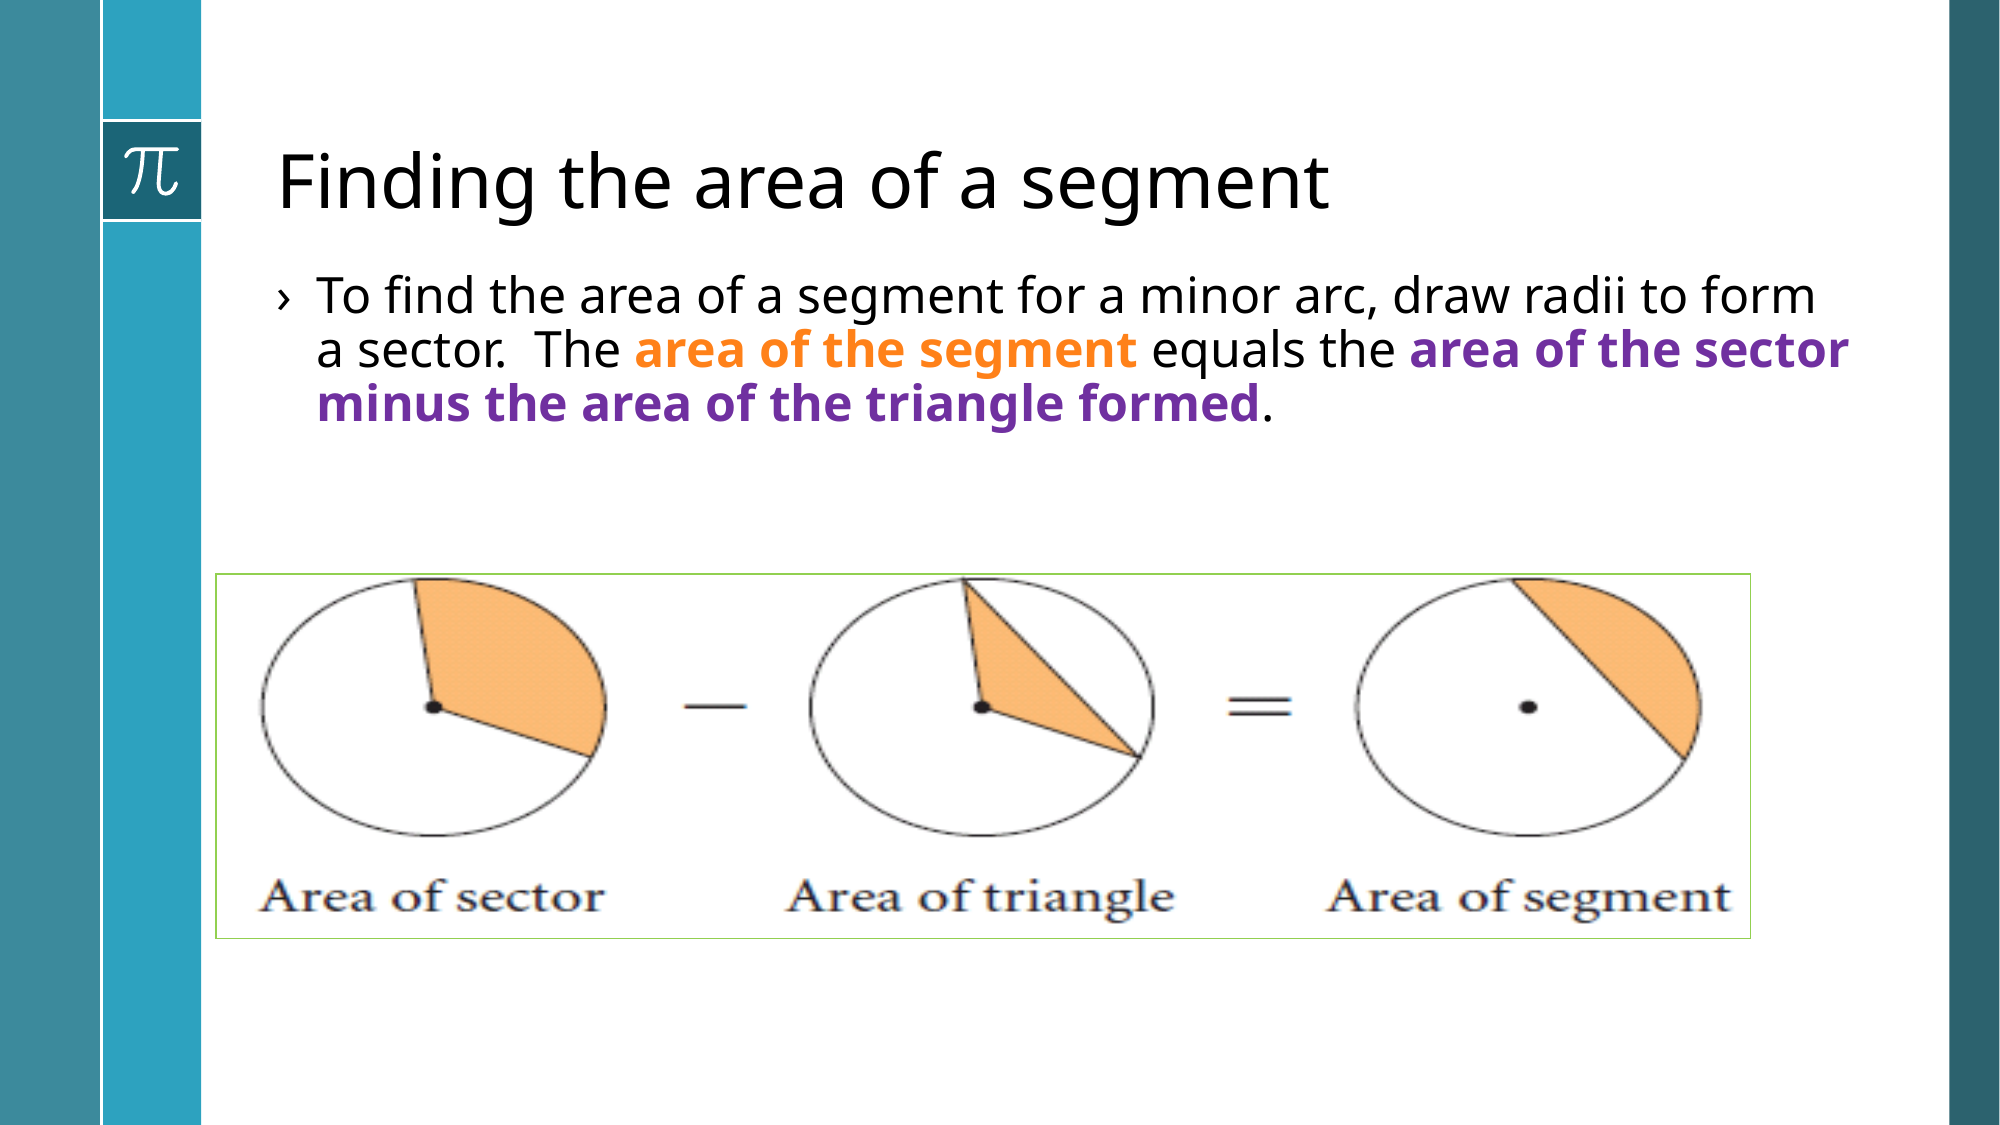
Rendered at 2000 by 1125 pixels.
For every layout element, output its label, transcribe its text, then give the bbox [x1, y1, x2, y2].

text_box [101, 324, 1900, 411]
picture [216, 574, 1750, 938]
list To find the area of a segment for a minor arc, draw radii to form a sector. The area of the segment equals the area of the sector minus the area of the triangle formed. [261, 262, 1867, 324]
title Finding the area of a segment [261, 29, 1867, 233]
list To find the area of a segment for a minor arc, draw radii to form a sector. The area of the segment equals the area of the sector minus the area of the triangle formed. [261, 411, 1867, 1013]
